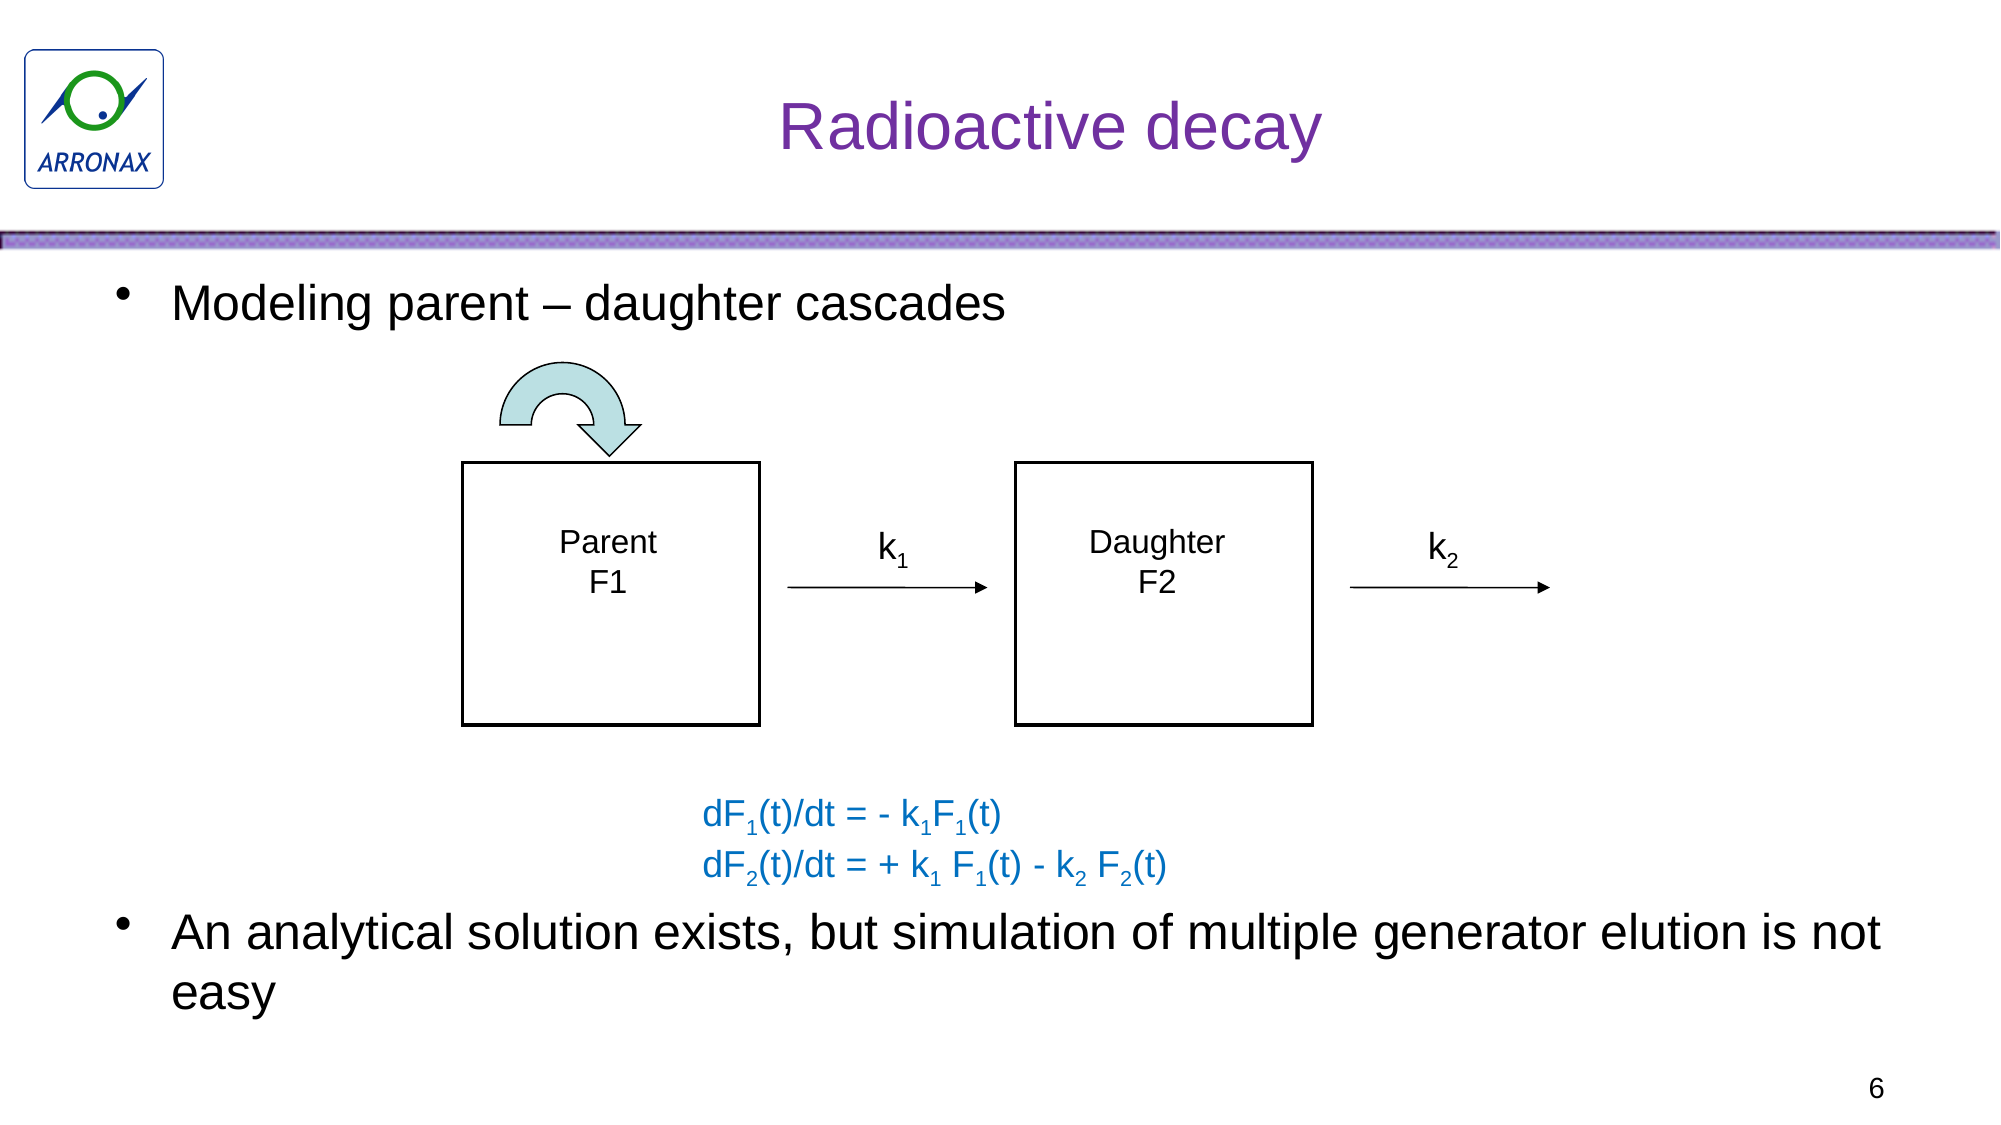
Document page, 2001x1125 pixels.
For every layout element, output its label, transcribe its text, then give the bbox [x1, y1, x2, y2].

picture [0, 225, 2000, 263]
text_box [462, 462, 760, 725]
list Modeling parent – daughter cascades An analytical solution exists, but simulation of multiple generator elution is not easy [99, 262, 1900, 1005]
picture [24, 49, 164, 189]
text_box k2 [1413, 514, 1474, 581]
text_box [1349, 581, 1550, 594]
text_box dF1(t)/dt = - k1F1(t) dF2(t)/dt = + k1 F1(t) - k2 F2(t) [687, 781, 1250, 899]
text_box [1015, 462, 1313, 725]
text_box [500, 362, 641, 457]
text_box [787, 581, 988, 594]
title Radioactive decay [202, 45, 1900, 200]
text_box k1 [863, 514, 924, 581]
text_box Parent F1 [544, 512, 672, 607]
text_box Daughter F2 [1074, 512, 1241, 607]
slide_number 6 [1433, 1061, 1901, 1113]
